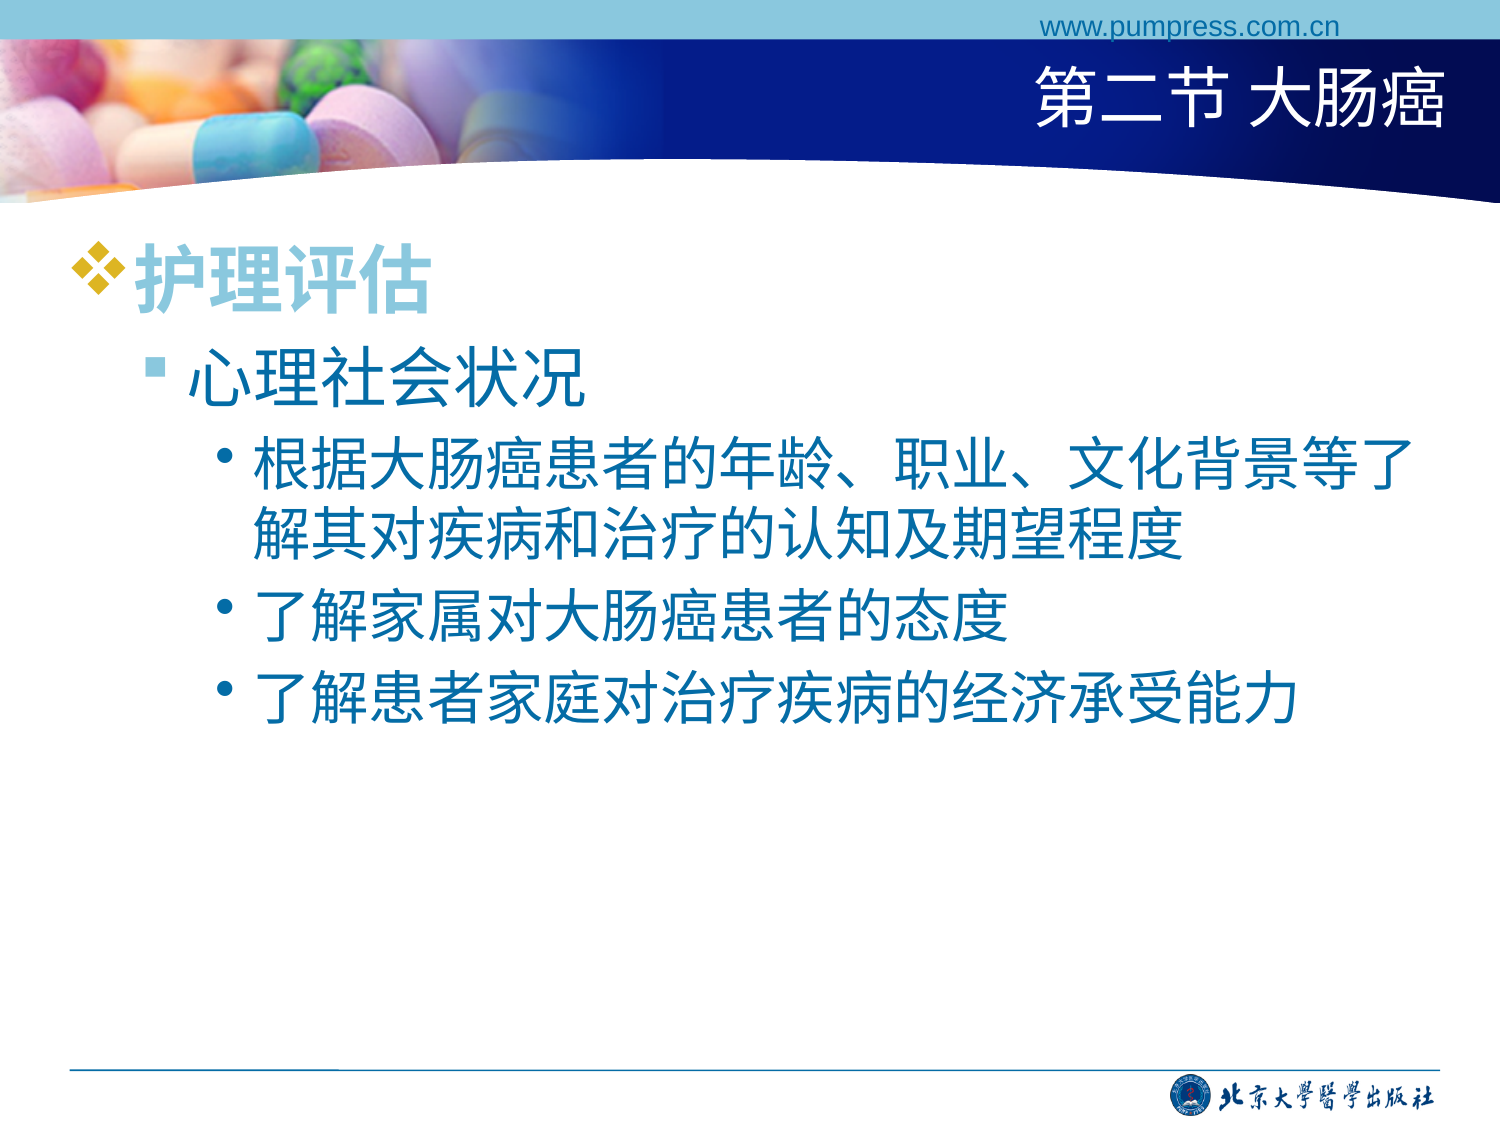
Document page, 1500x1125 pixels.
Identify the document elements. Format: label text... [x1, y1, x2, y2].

slide_number www.pumpress.com.cn [1025, 0, 1463, 38]
picture [1170, 1074, 1436, 1118]
title 第二节 大肠癌 [137, 49, 1463, 143]
picture [0, 40, 1500, 203]
list 护理评估 心理社会状况 根据大肠癌患者的年龄、职业、文化背景等了解其对疾病和治疗的认知及期望程度 了解家属对大肠癌患者的态度 了解患者家庭对治疗疾病的经济承受能力 [49, 224, 1463, 1026]
